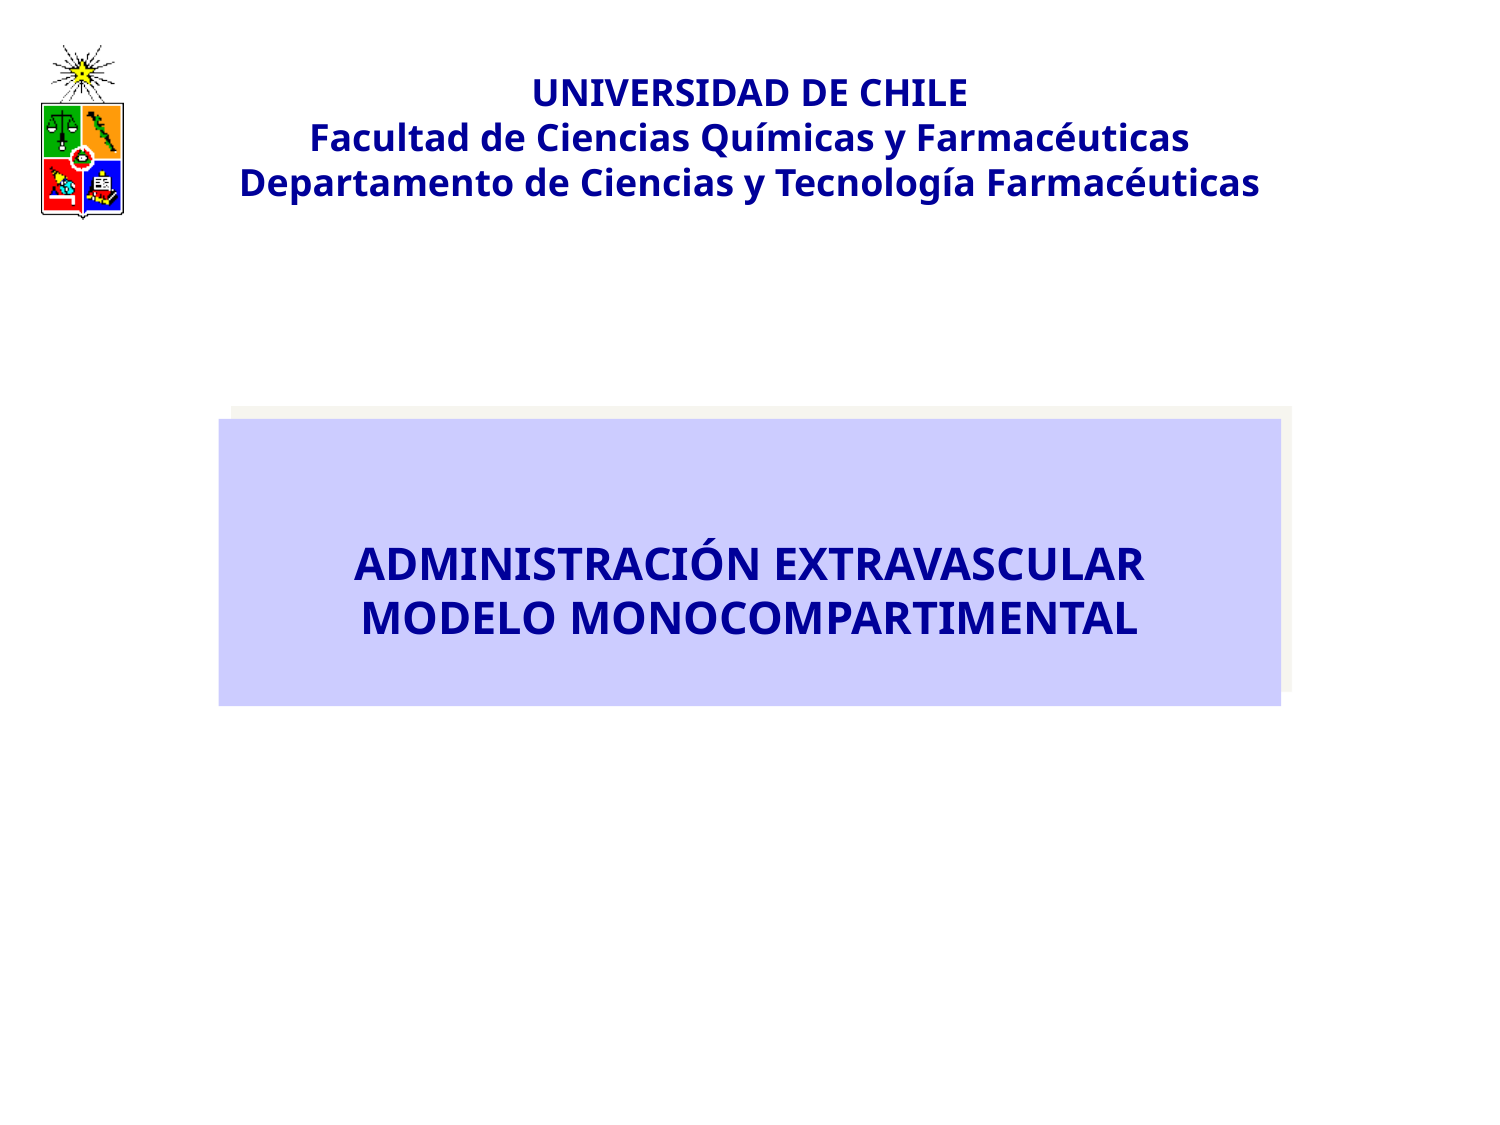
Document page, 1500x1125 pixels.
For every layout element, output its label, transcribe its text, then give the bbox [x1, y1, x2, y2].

text_box UNIVERSIDAD DE CHILE Facultad de Ciencias Químicas y Farmacéuticas Departamento de Ciencias y Tecnología Farmacéuticas [147, 61, 1353, 204]
title ADMINISTRACIÓN EXTRAVASCULAR MODELO MONOCOMPARTIMENTAL [218, 418, 1282, 707]
picture [40, 44, 125, 221]
